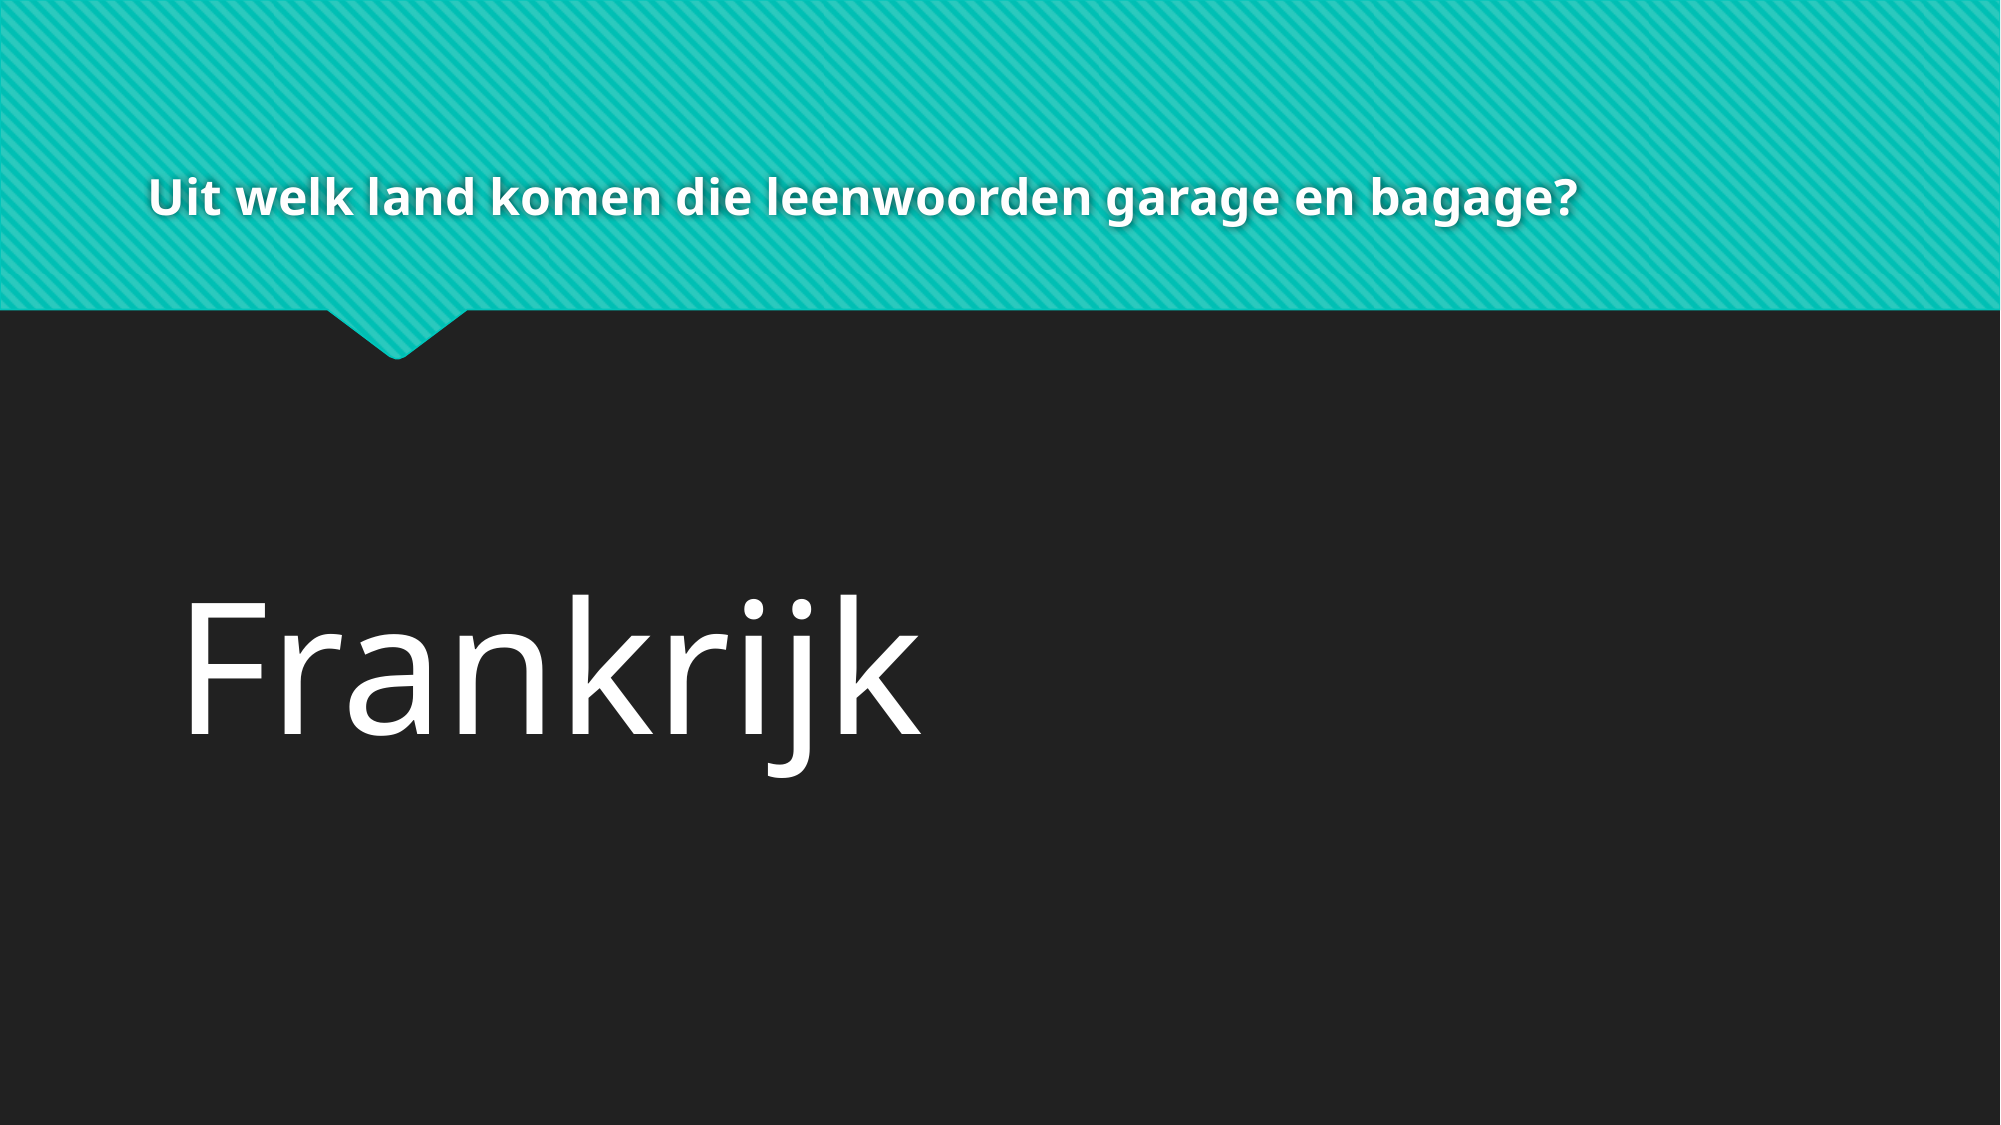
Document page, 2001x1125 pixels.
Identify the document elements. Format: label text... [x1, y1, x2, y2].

title Uit welk land komen die leenwoorden garage en bagage? [132, 73, 1868, 233]
text_box Frankrijk [159, 544, 1110, 779]
